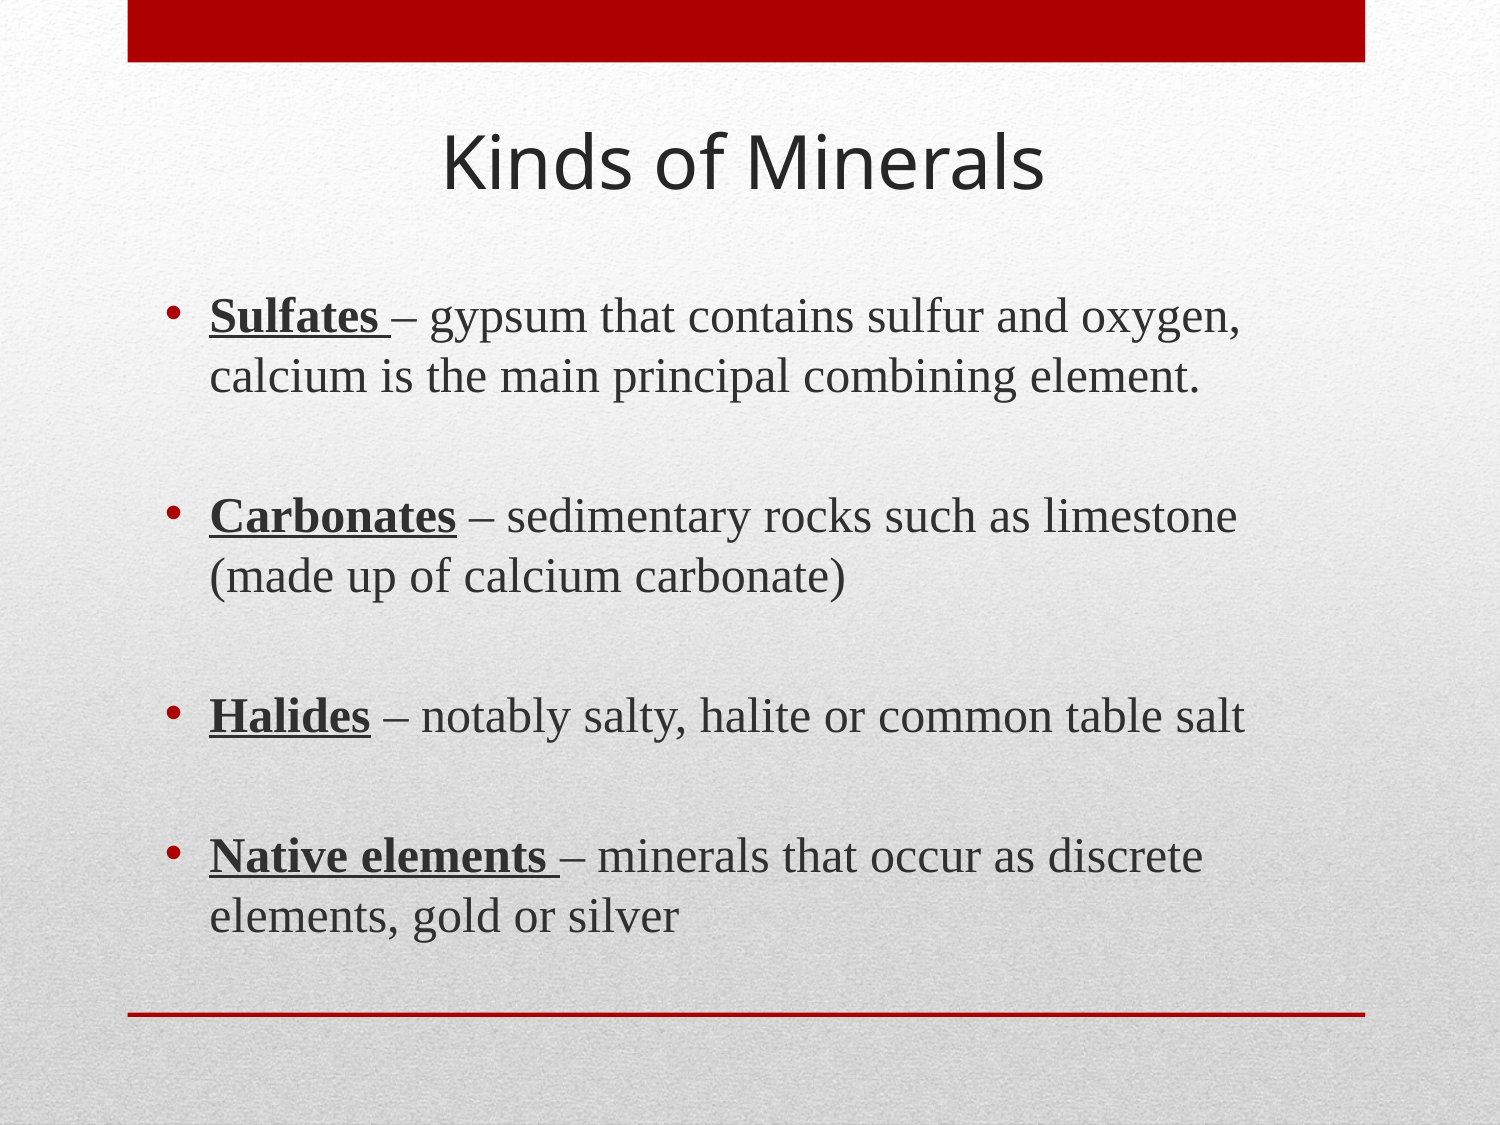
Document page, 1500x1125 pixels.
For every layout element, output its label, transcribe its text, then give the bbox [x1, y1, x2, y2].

text_box Kinds of Minerals [174, 24, 1313, 213]
text_box Sulfates – gypsum that contains sulfur and oxygen, calcium is the main principal combining element. Carbonates – sedimentary rocks such as limestone (made up of calcium carbonate) Halides – notably salty, halite or common table salt Native elements – minerals that occur as discrete elements, gold or silver [149, 274, 1338, 950]
